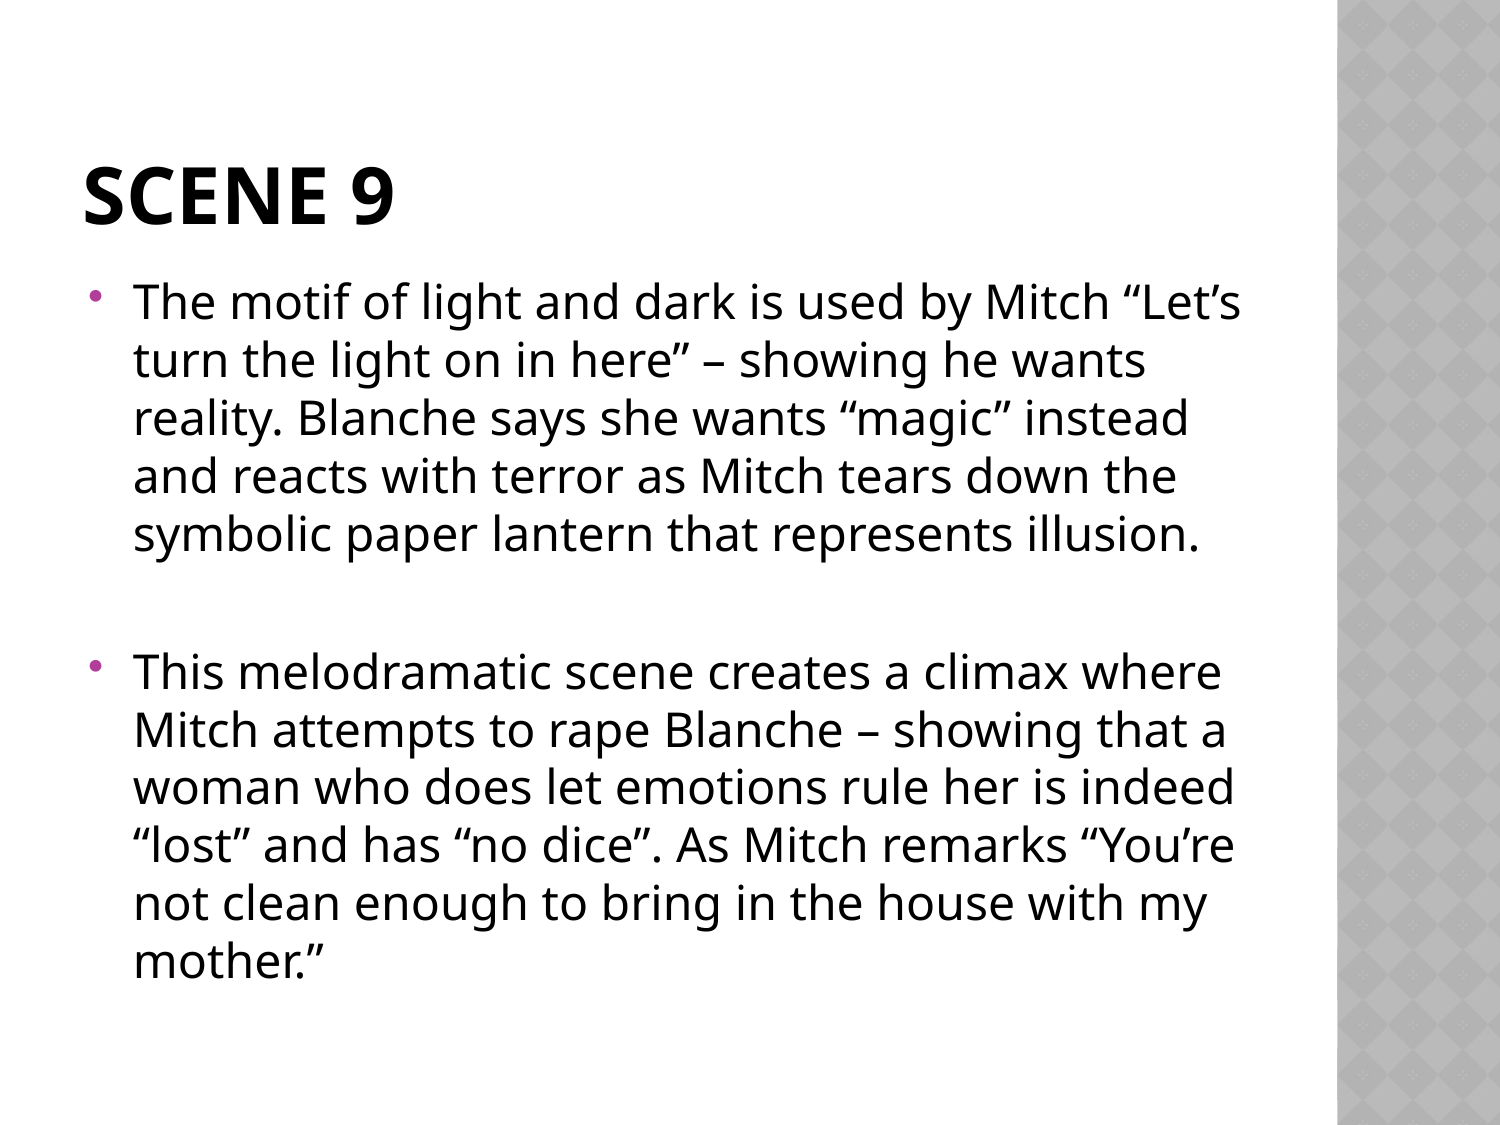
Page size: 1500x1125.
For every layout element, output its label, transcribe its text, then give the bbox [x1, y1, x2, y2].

title Scene 9 [75, 52, 1263, 240]
list The motif of light and dark is used by Mitch “Let’s turn the light on in here” – showing he wants reality. Blanche says she wants “magic” instead and reacts with terror as Mitch tears down the symbolic paper lantern that represents illusion. This melodramatic scene creates a climax where Mitch attempts to rape Blanche – showing that a woman who does let emotions rule her is indeed “lost” and has “no dice”. As Mitch remarks “You’re not clean enough to bring in the house with my mother.” [75, 264, 1263, 1059]
